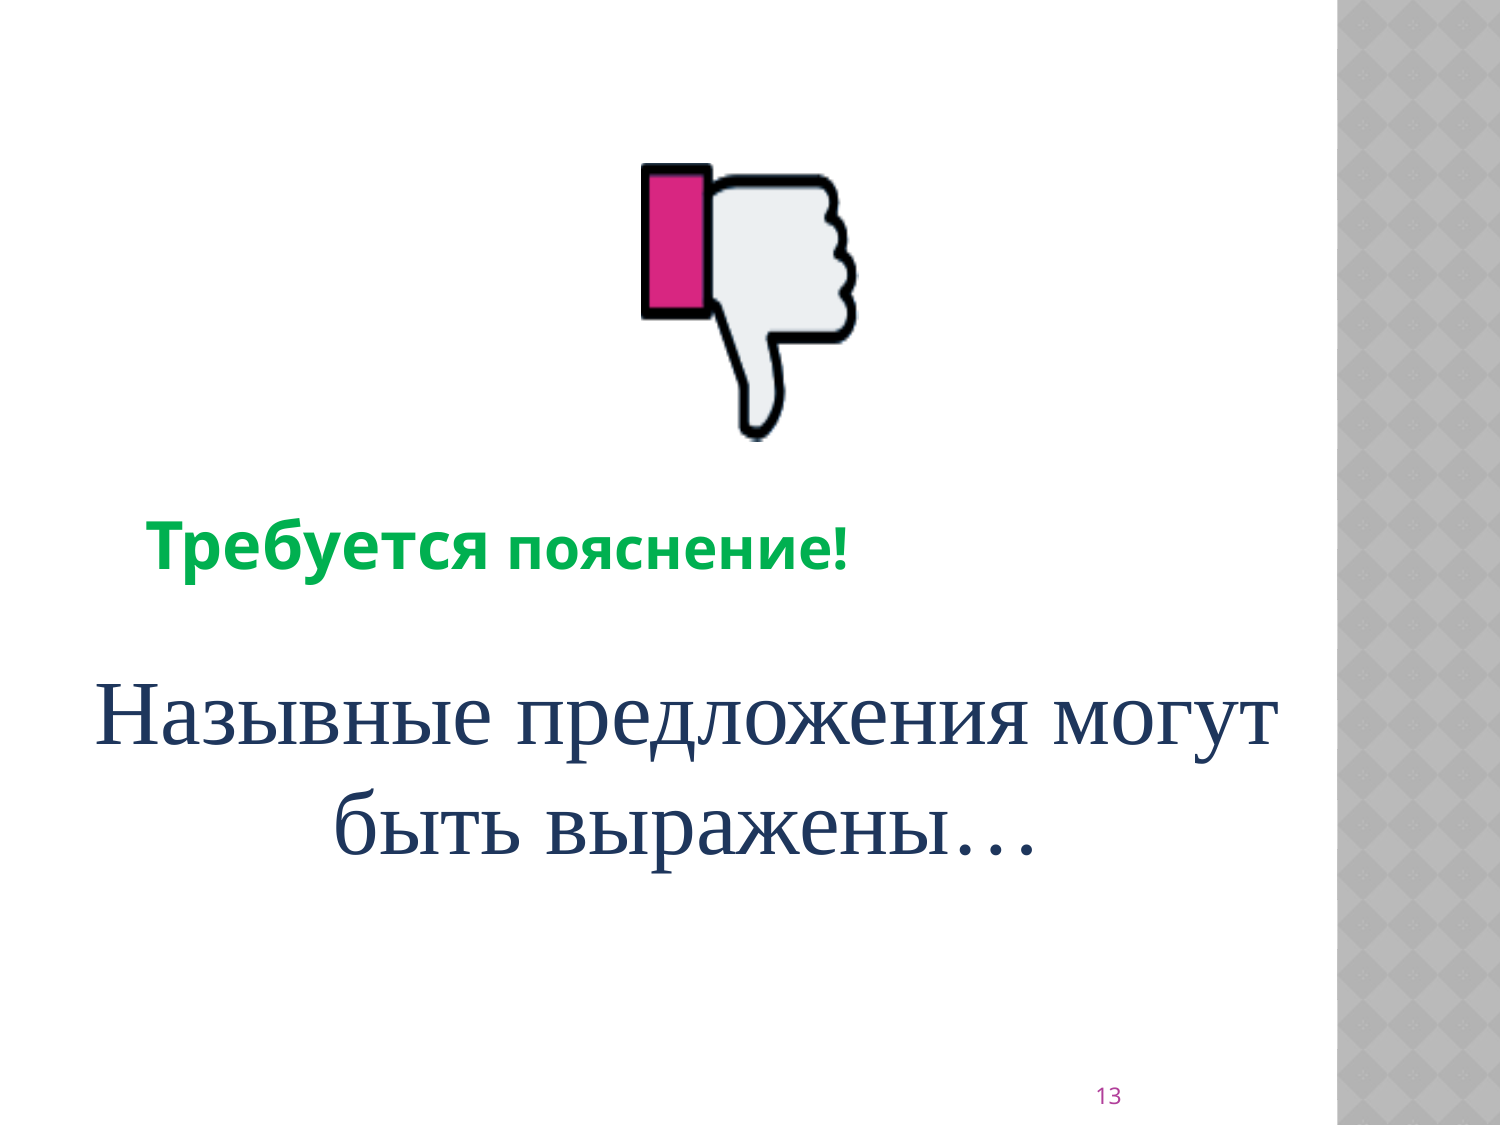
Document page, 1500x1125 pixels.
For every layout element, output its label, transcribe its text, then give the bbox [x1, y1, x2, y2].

text_box Требуется пояснение! [130, 495, 1418, 590]
text_box Назывные предложения могут быть выражены… [76, 645, 1299, 880]
picture [640, 163, 860, 442]
slide_number 13 [1025, 1075, 1122, 1113]
